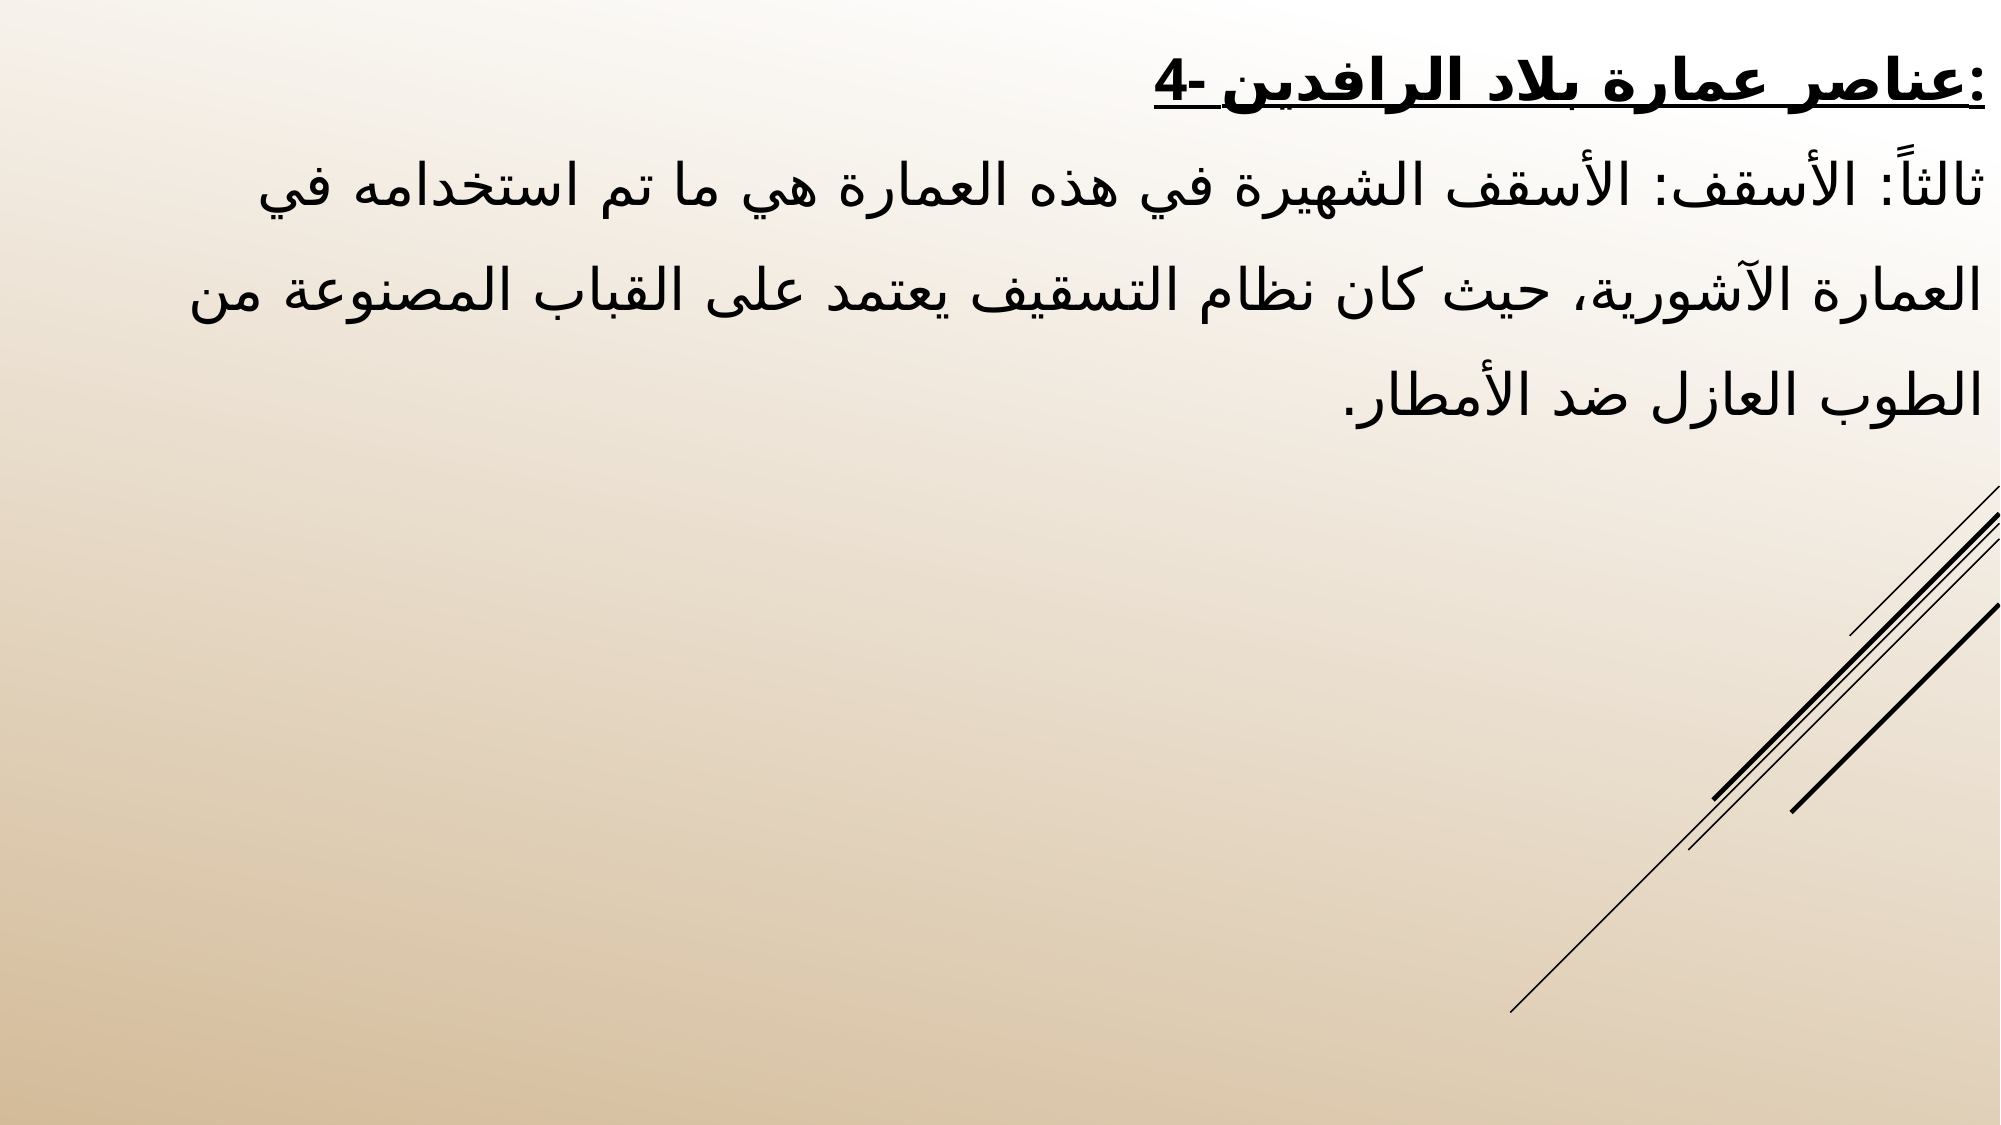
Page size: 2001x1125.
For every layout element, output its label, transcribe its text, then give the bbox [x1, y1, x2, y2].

text_box 4- عناصر عمارة بلاد الرافدين: ثالثاً: الأسقف: الأسقف الشهيرة في هذه العمارة هي ما تم استخدامه في العمارة الآشورية، حيث كان نظام التسقيف يعتمد على القباب المصنوعة من الطوب العازل ضد الأمطار. [75, 0, 2000, 435]
